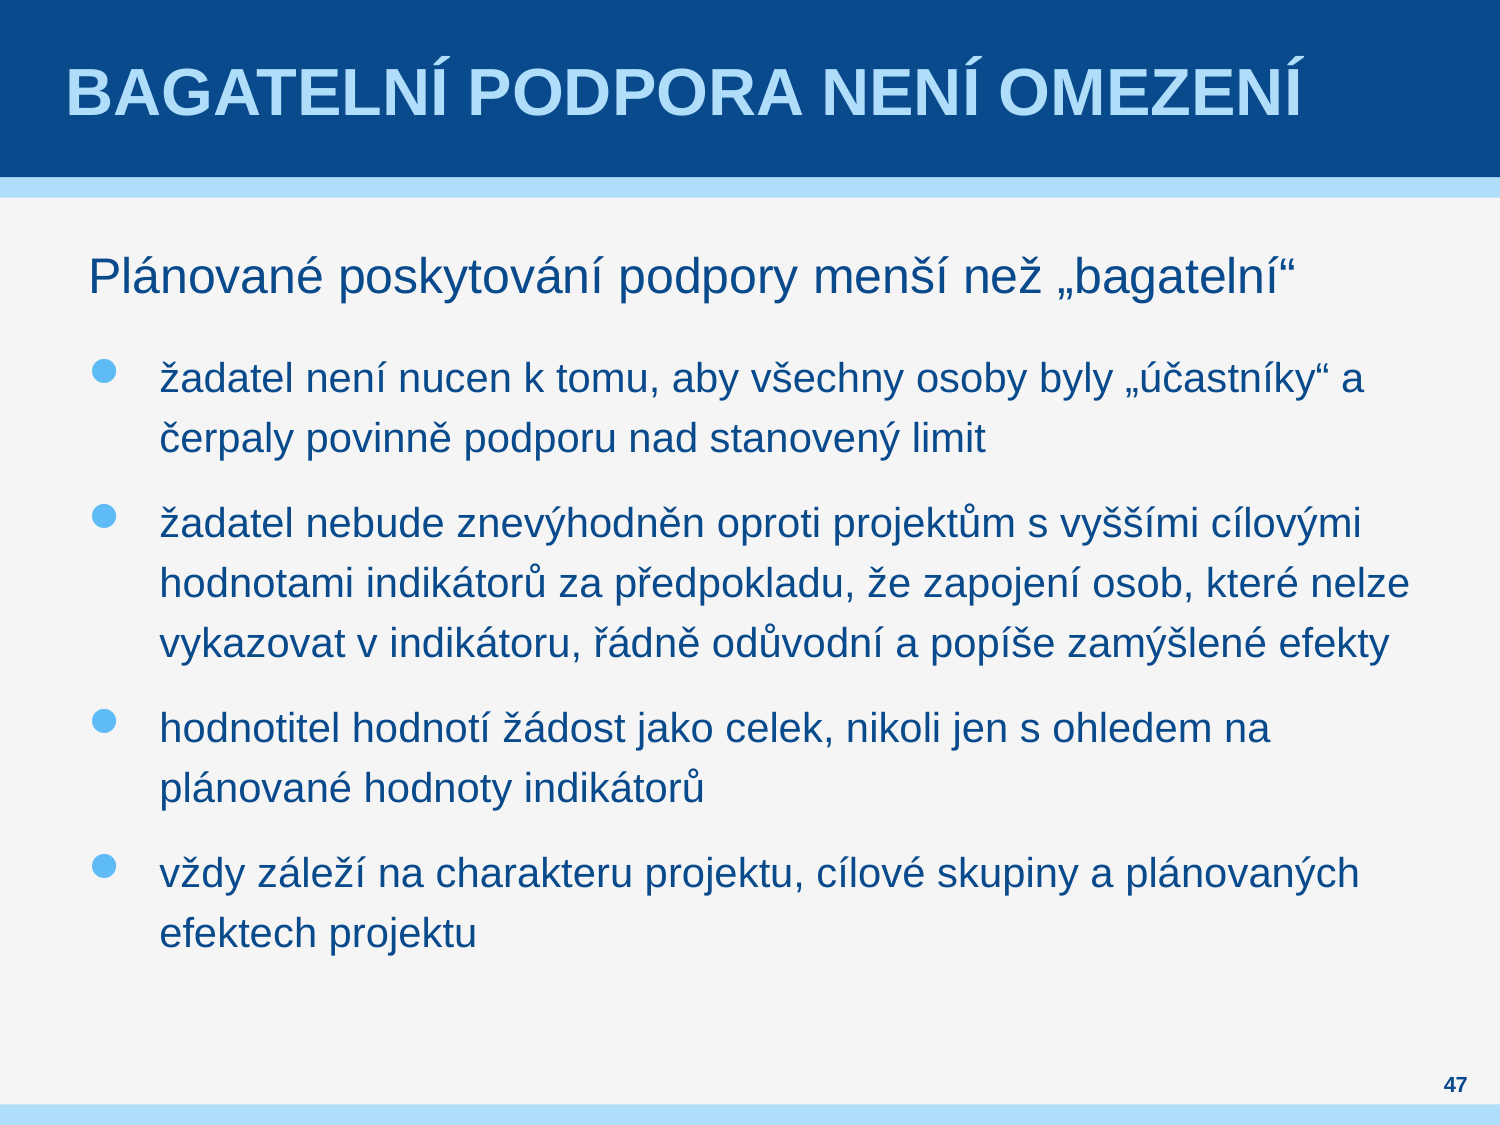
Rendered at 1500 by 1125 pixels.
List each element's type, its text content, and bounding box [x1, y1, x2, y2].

list Plánované poskytování podpory menší než „bagatelní“ žadatel není nucen k tomu, aby všechny osoby byly „účastníky“ a čerpaly povinně podporu nad stanovený limit žadatel nebude znevýhodněn oproti projektům s vyššími cílovými hodnotami indikátorů za předpokladu, že zapojení osob, které nelze vykazovat v indikátoru, řádně odůvodní a popíše zamýšlené efekty hodnotitel hodnotí žádost jako celek, nikoli jen s ohledem na plánované hodnoty indikátorů vždy záleží na charakteru projektu, cílové skupiny a plánovaných efektech projektu [88, 243, 1412, 1004]
title Bagatelní podpora není omezení [59, 0, 1441, 178]
slide_number 47 [1417, 1068, 1495, 1099]
